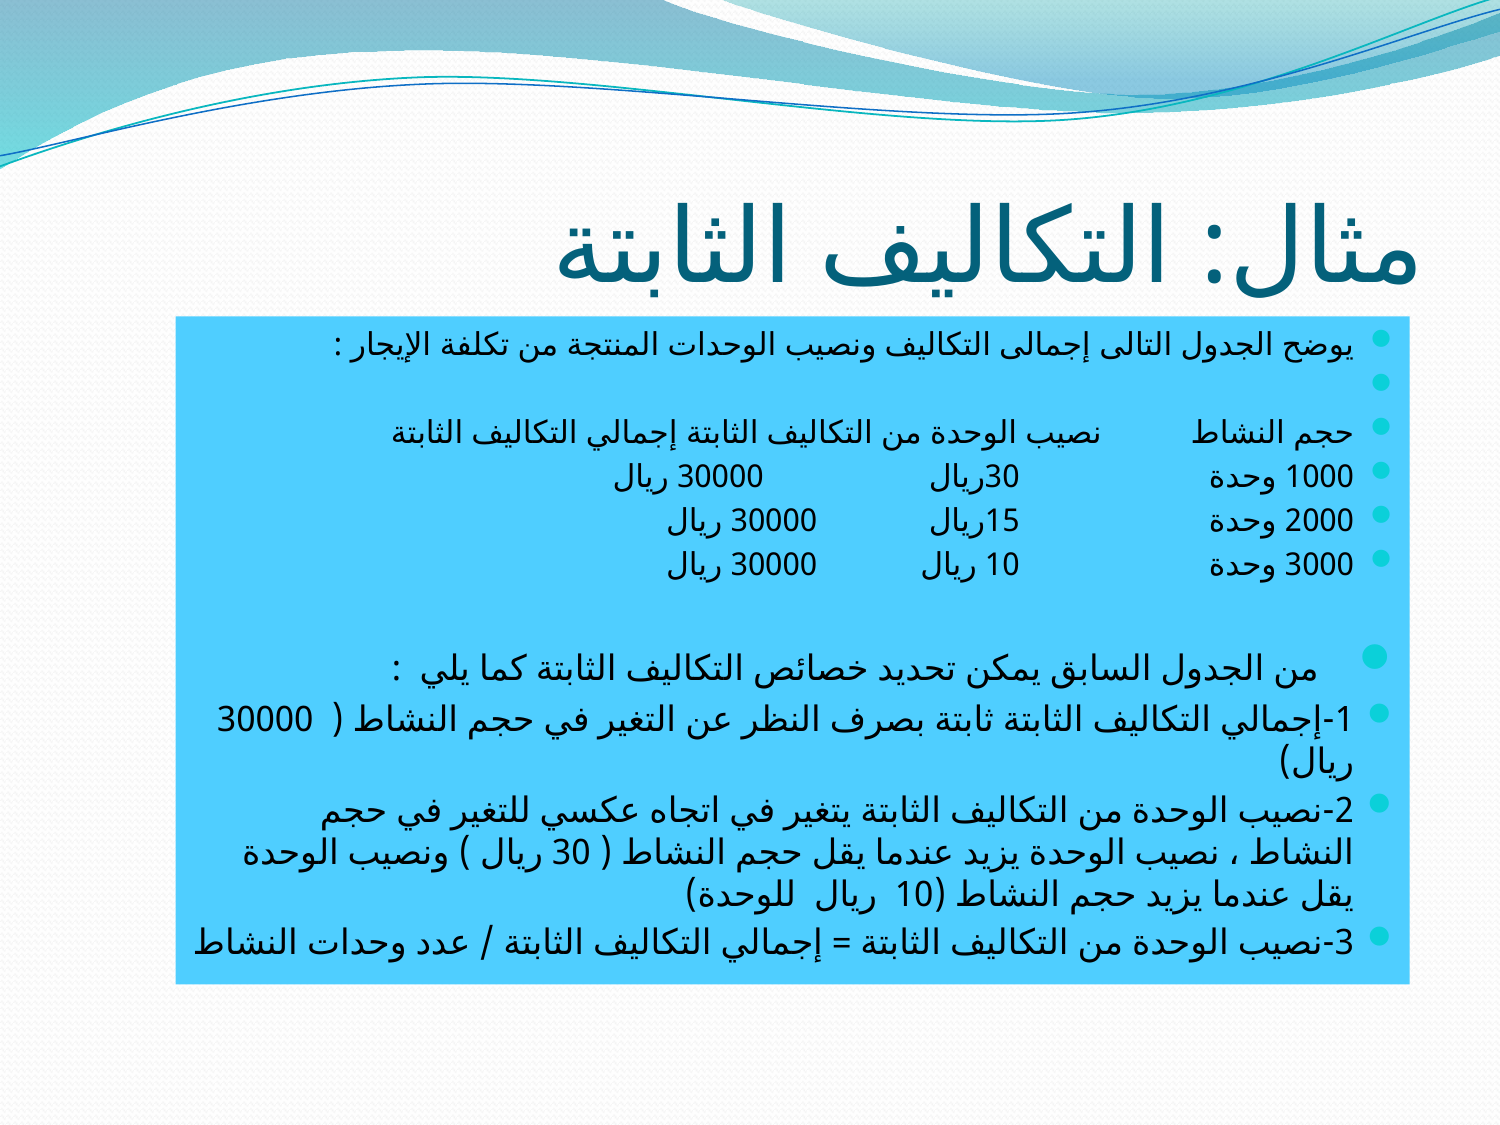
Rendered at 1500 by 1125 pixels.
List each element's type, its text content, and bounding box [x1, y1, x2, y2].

list يوضح الجدول التالى إجمالى التكاليف ونصيب الوحدات المنتجة من تكلفة الإيجار : حجم النشاط نصيب الوحدة من التكاليف الثابتة إجمالي التكاليف الثابتة 1000 وحدة 30ريال 30000 ريال 2000 وحدة 15ريال 30000 ريال 3000 وحدة 10 ريال 30000 ريال من الجدول السابق يمكن تحديد خصائص التكاليف الثابتة كما يلي : 1- إجمالي التكاليف الثابتة ثابتة بصرف النظر عن التغير في حجم النشاط ( 30000 ريال) 2- نصيب الوحدة من التكاليف الثابتة يتغير في اتجاه عكسي للتغير في حجم النشاط ، نصيب الوحدة يزيد عندما يقل حجم النشاط ( 30 ريال ) ونصيب الوحدة يقل عندما يزيد حجم النشاط (10 ريال للوحدة) 3- نصيب الوحدة من التكاليف الثابتة = إجمالي التكاليف الثابتة / عدد وحدات النشاط [175, 316, 1410, 985]
title مثال: التكاليف الثابتة [75, 115, 1425, 303]
